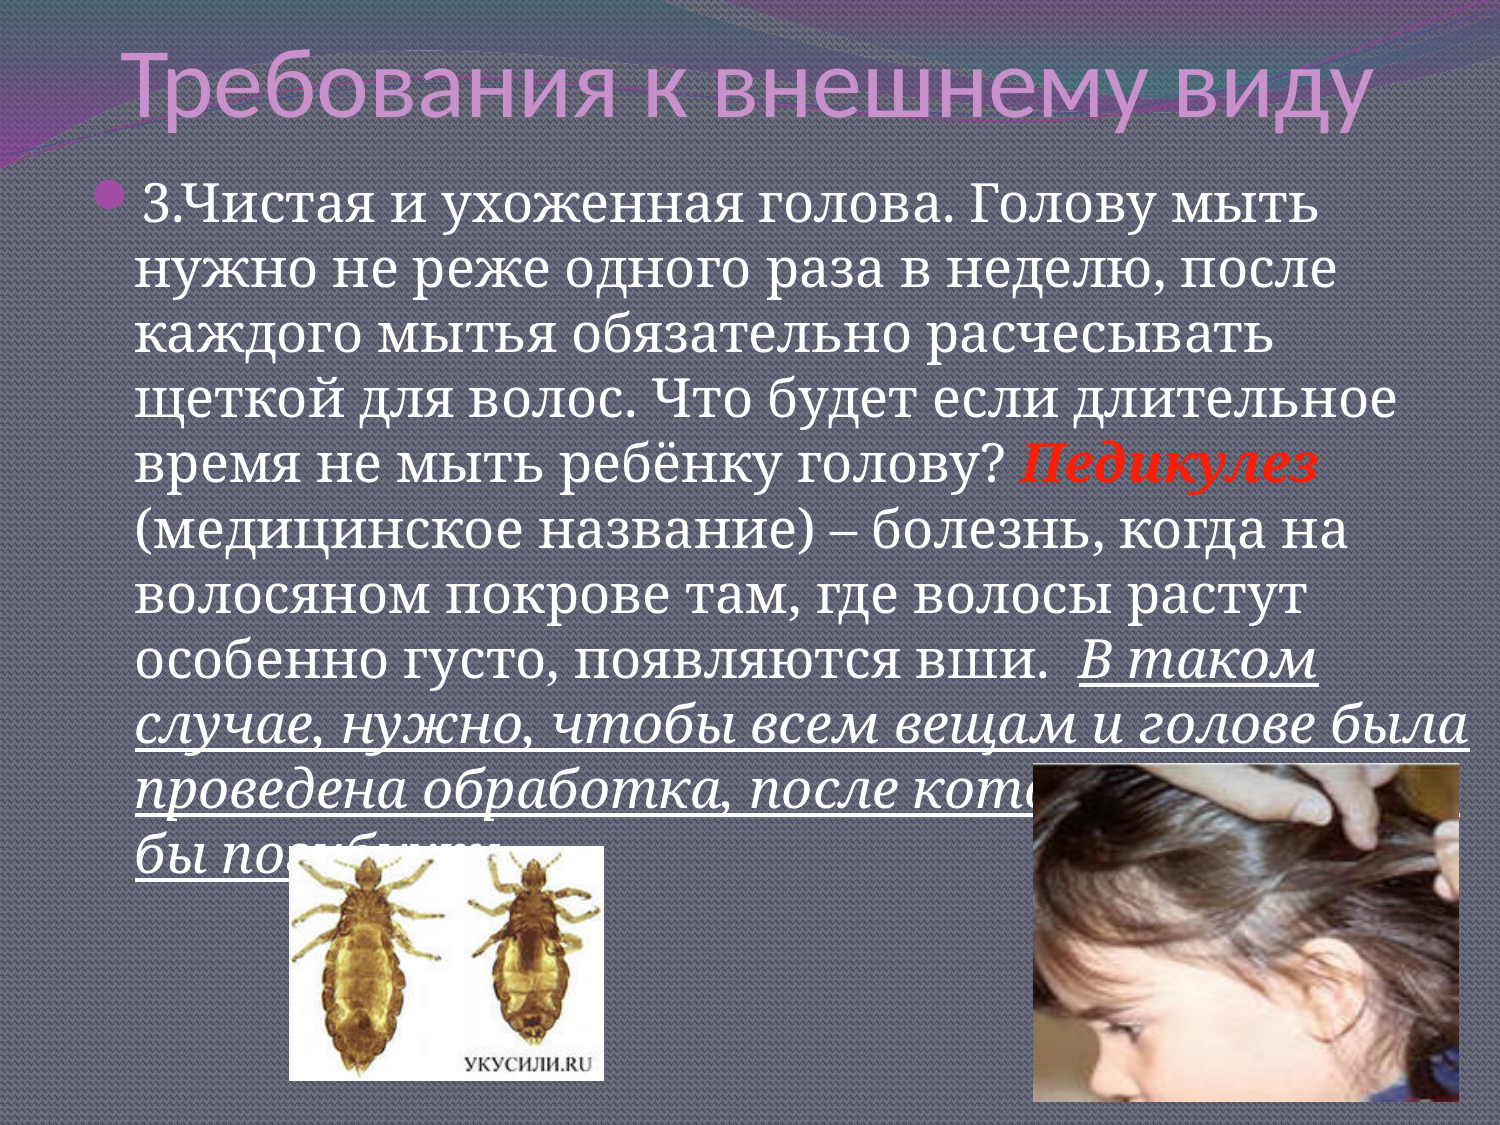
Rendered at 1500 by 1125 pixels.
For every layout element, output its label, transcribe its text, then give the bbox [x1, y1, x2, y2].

picture [1033, 762, 1460, 1102]
title Требования к внешнему виду [74, 0, 1426, 138]
list 3.Чистая и ухоженная голова. Голову мыть нужно не реже одного раза в неделю, после каждого мытья обязательно расчесывать щеткой для волос. Что будет если длительное время не мыть ребёнку голову? Педикулез (медицинское название) – болезнь, когда на волосяном покрове там, где волосы растут особенно густо, появляются вши. В таком случае, нужно, чтобы всем вещам и голове была проведена обработка, после которой вши могли бы погибнуть. [74, 160, 1500, 1125]
picture [288, 845, 604, 1081]
